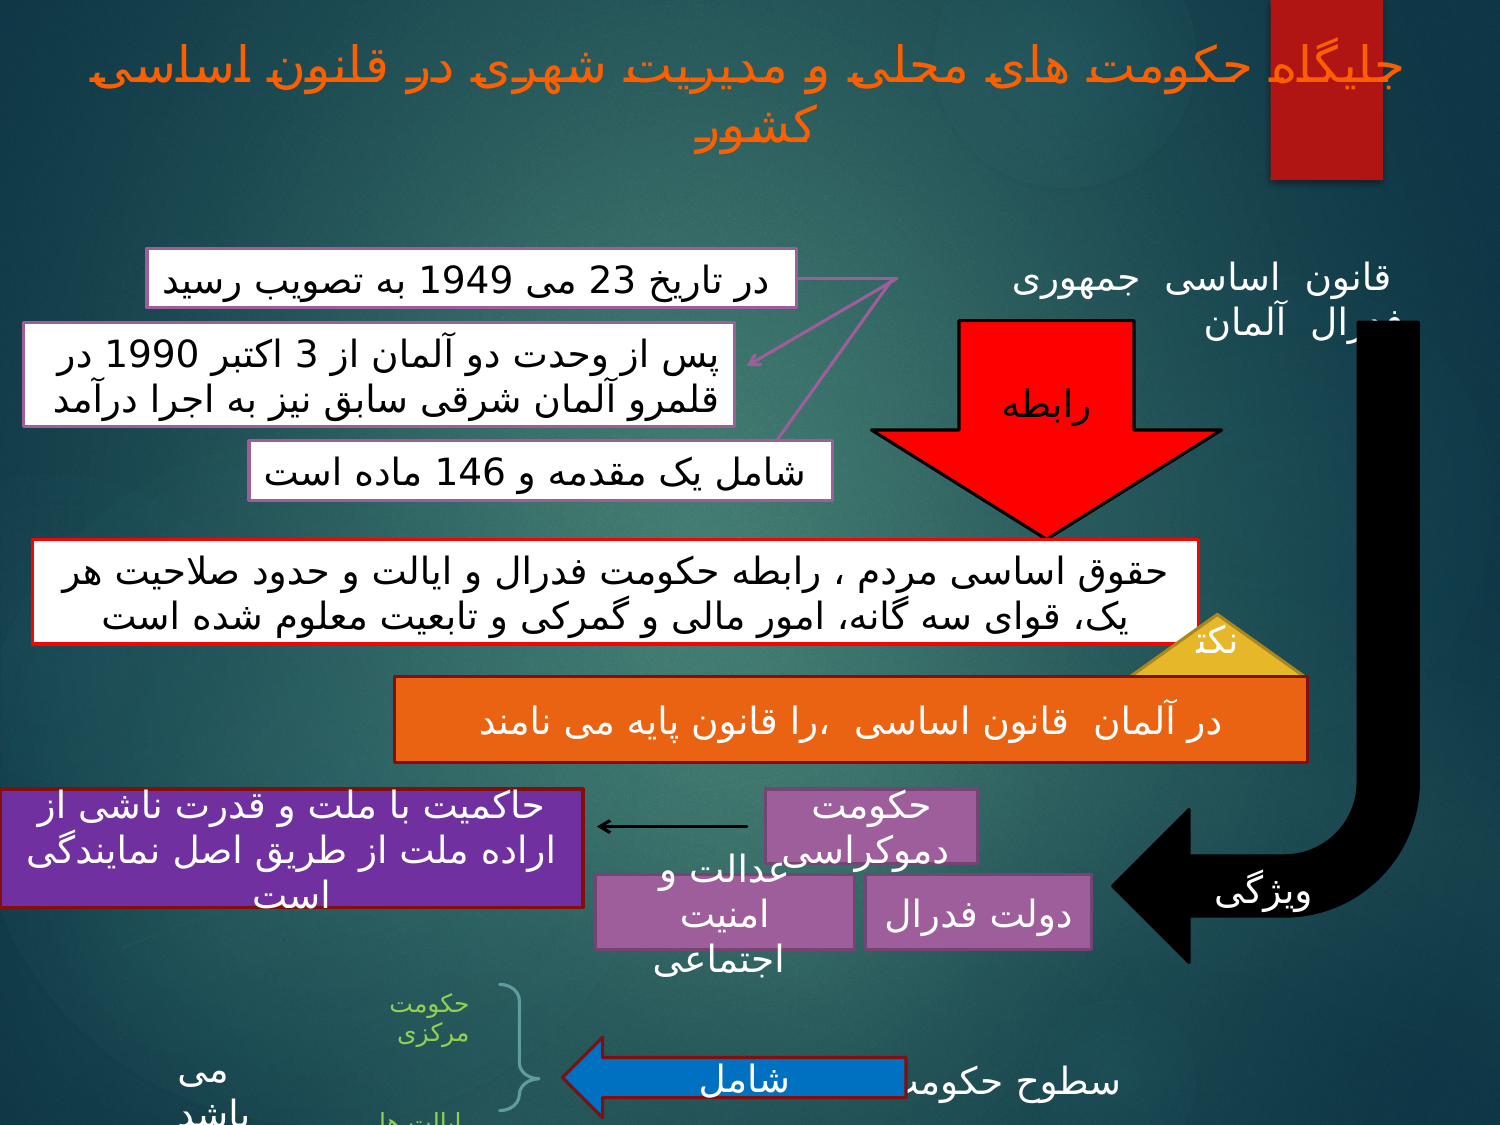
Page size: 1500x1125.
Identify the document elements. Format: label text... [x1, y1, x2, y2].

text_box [746, 278, 754, 367]
text_box نکته [1129, 613, 1305, 675]
title جایگاه حکومت های محلی و مدیریت شهری در قانون اساسی کشور [73, 24, 1424, 213]
text_box قانون اساسی جمهوری فدرال آلمان [918, 245, 1419, 350]
text_box دولت فدرال [864, 873, 1093, 951]
text_box شامل یک مقدمه و 146 ماده است [247, 439, 834, 502]
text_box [756, 278, 894, 469]
text_box شامل [561, 1035, 908, 1120]
text_box عدالت و امنیت اجتماعی [594, 873, 856, 951]
text_box در تاریخ 23 می 1949 به تصویب رسید [145, 247, 798, 309]
text_box حقوق اساسی مردم ، رابطه حکومت فدرال و ایالت و حدود صلاحیت هر یک، قوای سه گانه، امور مالی و گمرکی و تابعیت معلوم شده است [31, 538, 1200, 646]
text_box سطوح حکومت [699, 1049, 1137, 1125]
text_box [1111, 320, 1420, 964]
text_box پس از وحدت دو آلمان از 3 اکتبر 1990 در قلمرو آلمان شرقی سابق نیز به اجرا درآمد [22, 321, 736, 428]
text_box رابطه [898, 350, 1224, 538]
text_box می باشد [162, 1037, 325, 1125]
text_box [498, 982, 541, 1113]
text_box در آلمان قانون اساسی ،را قانون پایه می نامند [393, 675, 1309, 764]
text_box حکومت دموکراسی [764, 787, 979, 865]
text_box ویژگی [1195, 858, 1328, 919]
text_box حکومت مرکزی ایالت ها [312, 979, 485, 1125]
text_box حاکمیت با ملت و قدرت ناشی از اراده ملت از طریق اصل نمایندگی است [0, 787, 585, 909]
